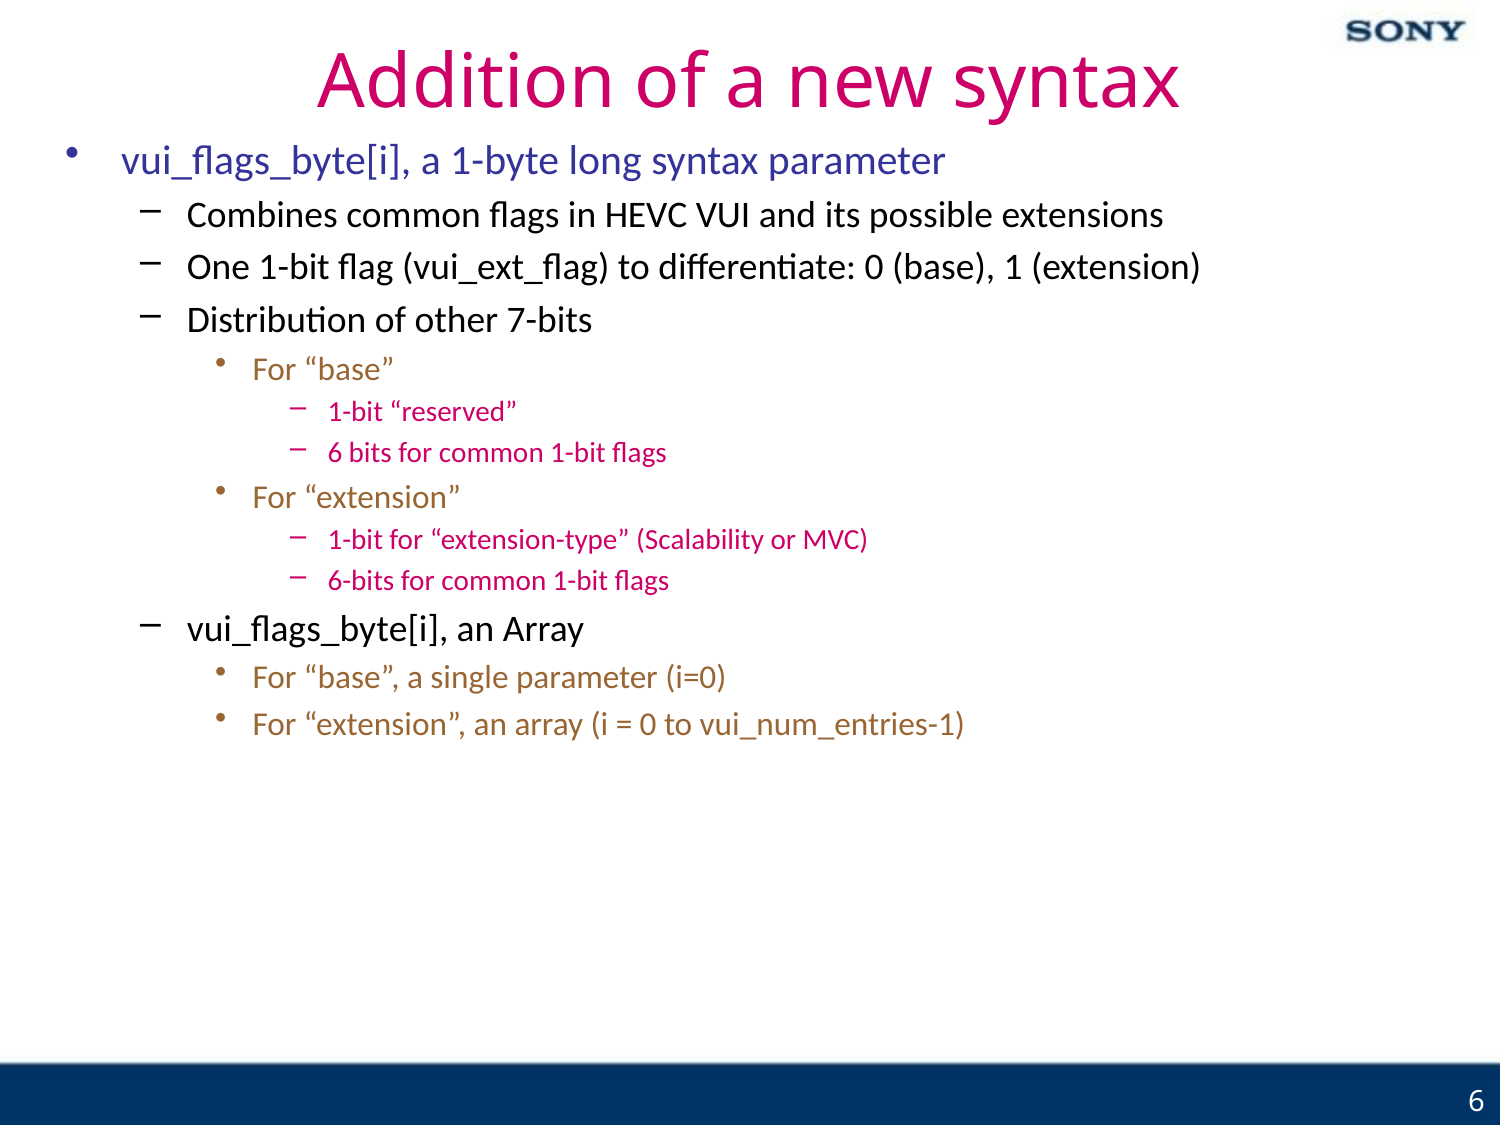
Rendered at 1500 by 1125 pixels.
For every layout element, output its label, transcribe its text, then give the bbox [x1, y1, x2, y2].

slide_number 6 [1224, 1074, 1500, 1125]
picture [0, 0, 1500, 1125]
list vui_flags_byte[i], a 1-byte long syntax parameter Combines common flags in HEVC VUI and its possible extensions One 1-bit flag (vui_ext_flag) to differentiate: 0 (base), 1 (extension) Distribution of other 7-bits For “base” 1-bit “reserved” 6 bits for common 1-bit flags For “extension” 1-bit for “extension-type” (Scalability or MVC) 6-bits for common 1-bit flags vui_flags_byte[i], an Array For “base”, a single parameter (i=0) For “extension”, an array (i = 0 to vui_num_entries-1) [49, 124, 1476, 1026]
title Addition of a new syntax [49, 24, 1451, 124]
